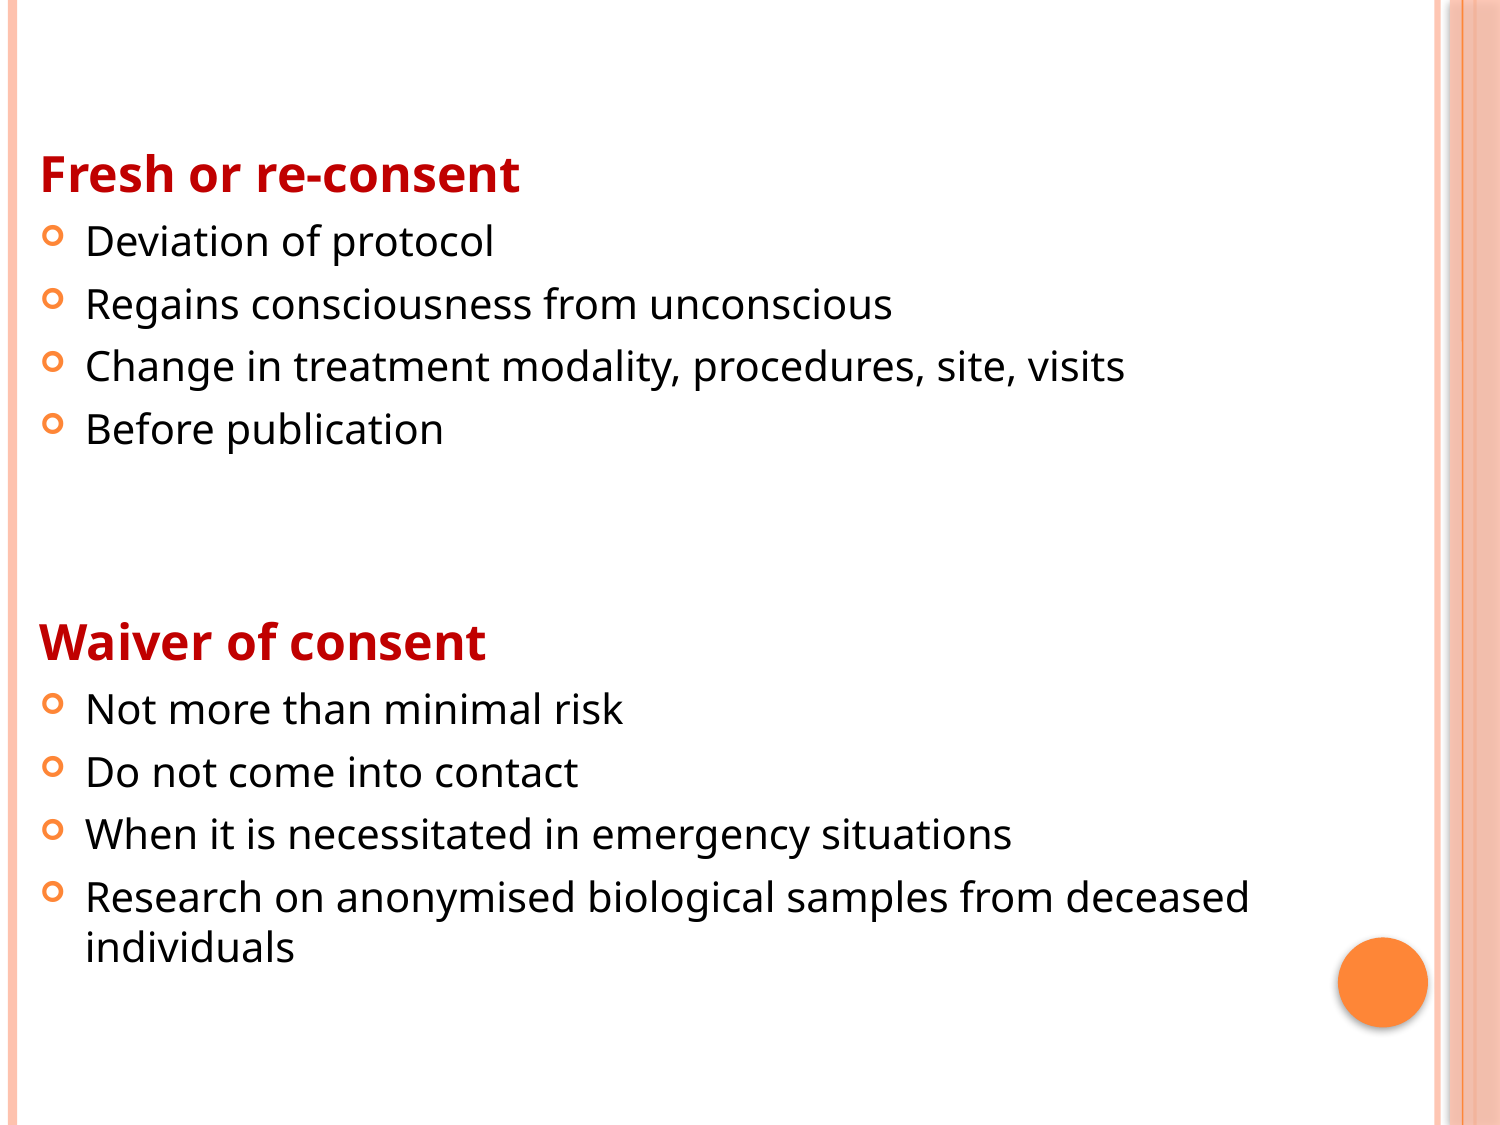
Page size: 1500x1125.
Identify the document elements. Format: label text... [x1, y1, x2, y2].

list Fresh or re-consent Deviation of protocol Regains consciousness from unconscious Change in treatment modality, procedures, site, visits Before publication Waiver of consent Not more than minimal risk Do not come into contact When it is necessitated in emergency situations Research on anonymised biological samples from deceased individuals [24, 62, 1475, 1062]
